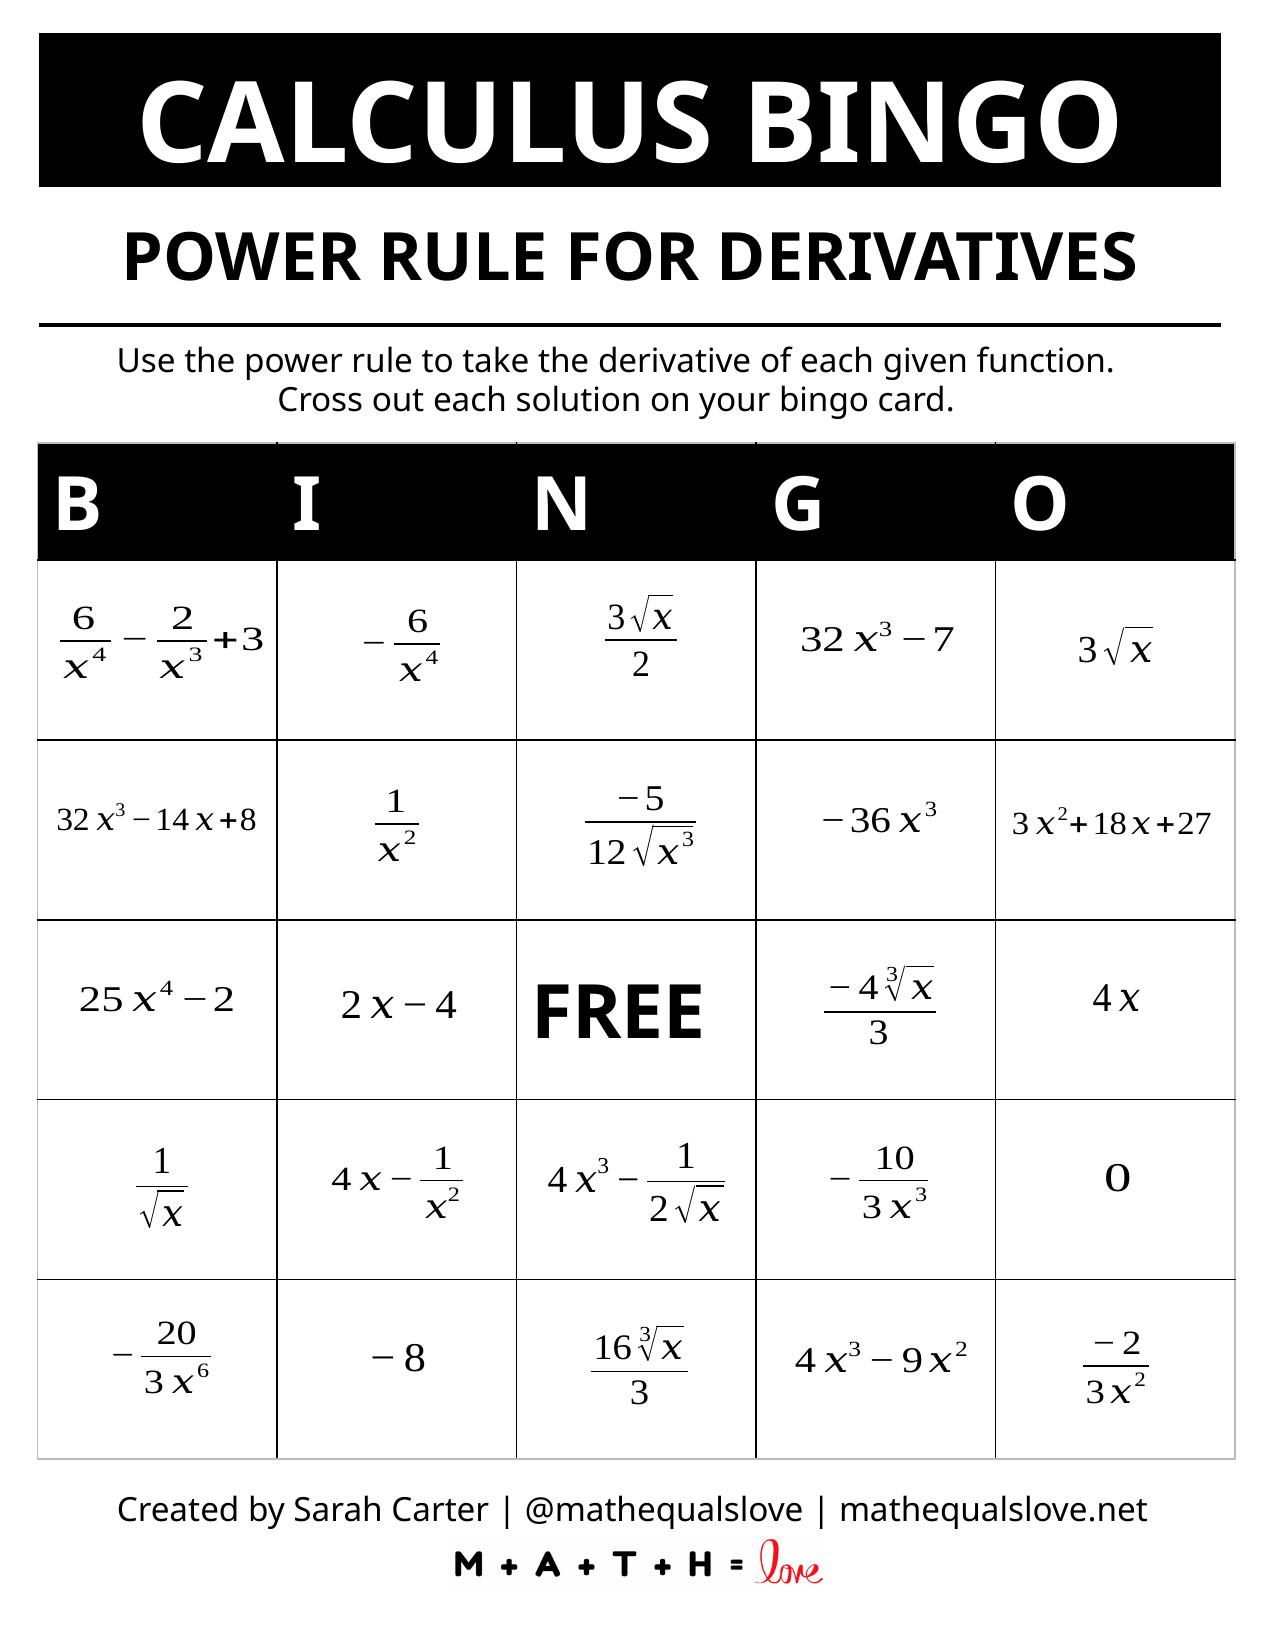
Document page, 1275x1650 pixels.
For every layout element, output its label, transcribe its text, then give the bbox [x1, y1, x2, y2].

table_cell [517, 1100, 755, 1279]
picture [446, 1536, 829, 1590]
table_header O [996, 444, 1234, 559]
table_cell [996, 1100, 1234, 1279]
table_cell [996, 741, 1234, 919]
table_cell [278, 741, 516, 919]
table_cell [278, 921, 516, 1099]
table_cell [757, 1280, 995, 1458]
table_cell [996, 921, 1234, 1099]
table_cell [38, 741, 276, 919]
text_box Created by Sarah Carter | @mathequalslove | mathequalslove.net [53, 1481, 1222, 1536]
table_cell [996, 1280, 1234, 1458]
table_cell [278, 561, 516, 739]
table_header CALCULUS BINGO [39, 36, 1221, 183]
table_cell [38, 561, 276, 739]
table_header G [757, 444, 995, 559]
table_cell [38, 1280, 276, 1458]
text_box Use the power rule to take the derivative of each given function. Cross out each solution on your bingo card. [28, 331, 1214, 426]
table_cell [517, 561, 755, 739]
table_cell [757, 921, 995, 1099]
table_cell [517, 1280, 755, 1458]
table_cell [757, 1100, 995, 1279]
table_cell FREE [517, 921, 755, 1099]
table_cell [757, 741, 995, 919]
table_cell [38, 1100, 276, 1279]
table_cell POWER RULE FOR DERIVATIVES [39, 187, 1221, 323]
table_cell [996, 561, 1234, 739]
table_cell [38, 921, 276, 1099]
table_header I [278, 444, 516, 559]
table_cell [278, 1280, 516, 1458]
table_header B [38, 444, 276, 559]
table_cell [517, 741, 755, 919]
table_cell [278, 1100, 516, 1279]
table_cell [757, 561, 995, 739]
table_header N [517, 444, 755, 559]
